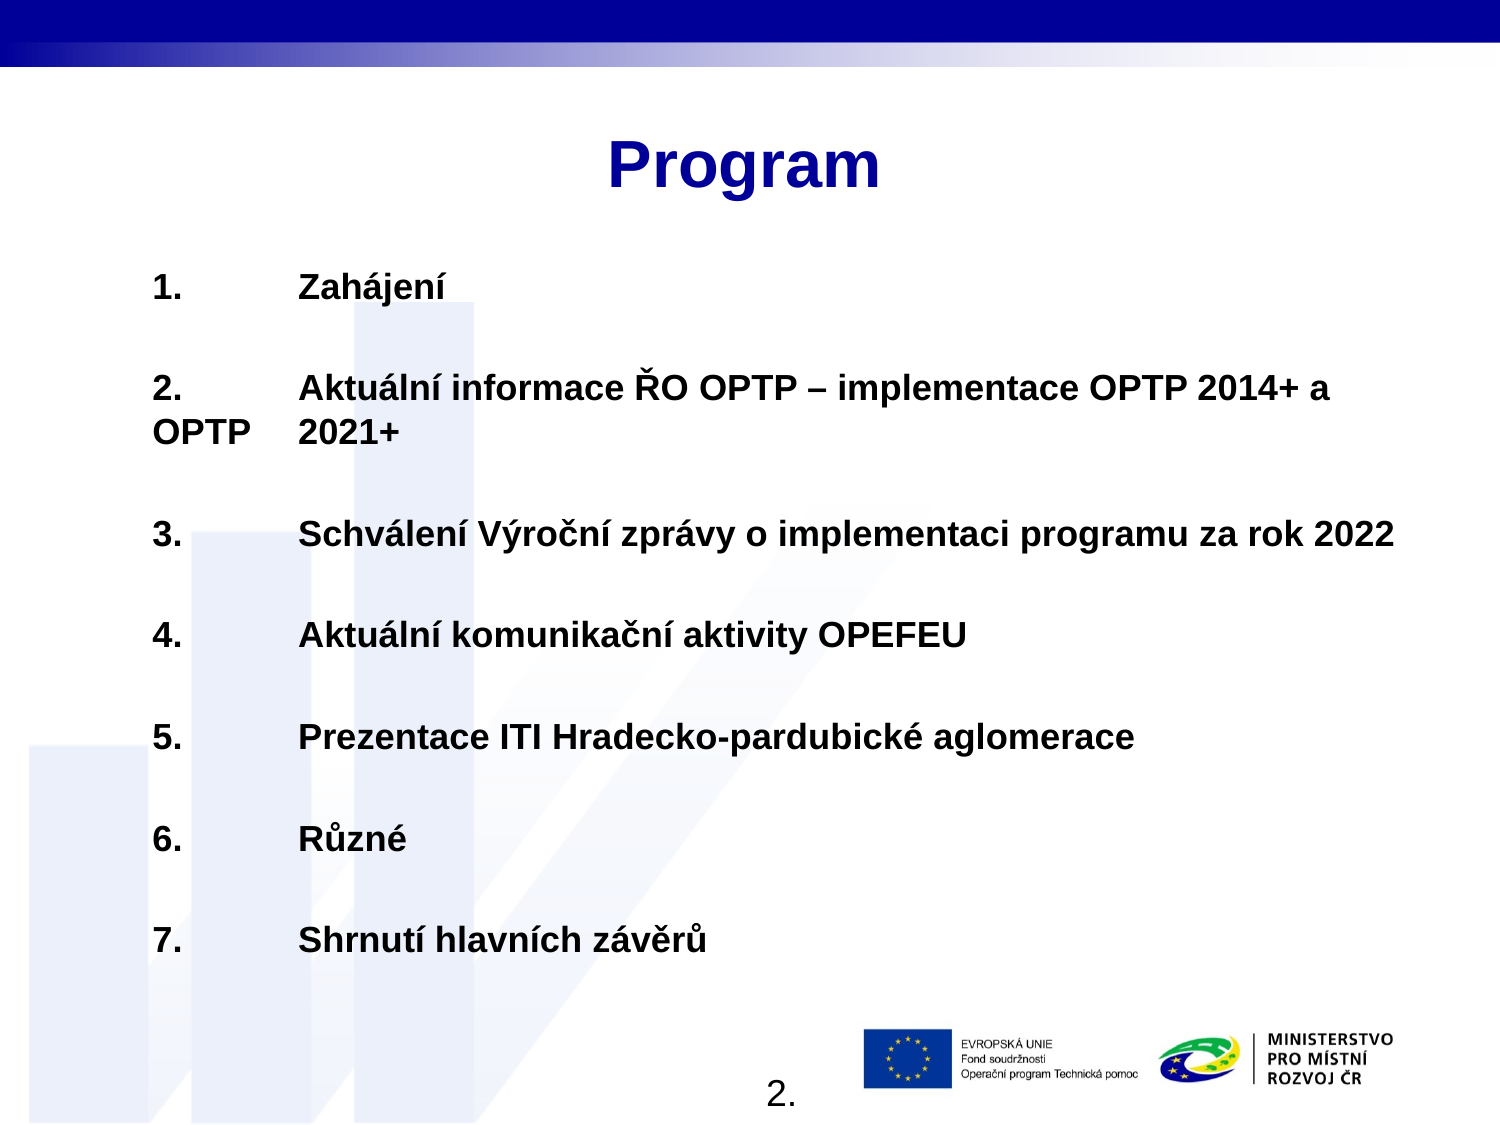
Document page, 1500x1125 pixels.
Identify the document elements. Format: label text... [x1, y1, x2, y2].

list 1. Zahájení 2. Aktuální informace ŘO OPTP – implementace OPTP 2014+ a OPTP 2021+ 3. Schválení Výroční zprávy o implementaci programu za rok 2022 4. Aktuální komunikační aktivity OPEFEU 5. Prezentace ITI Hradecko-pardubické aglomerace 6. Různé 7. Shrnutí hlavních závěrů [64, 255, 1425, 1012]
text_box 2. [751, 1061, 835, 1122]
picture [29, 302, 1412, 1125]
title Program [64, 113, 1425, 197]
